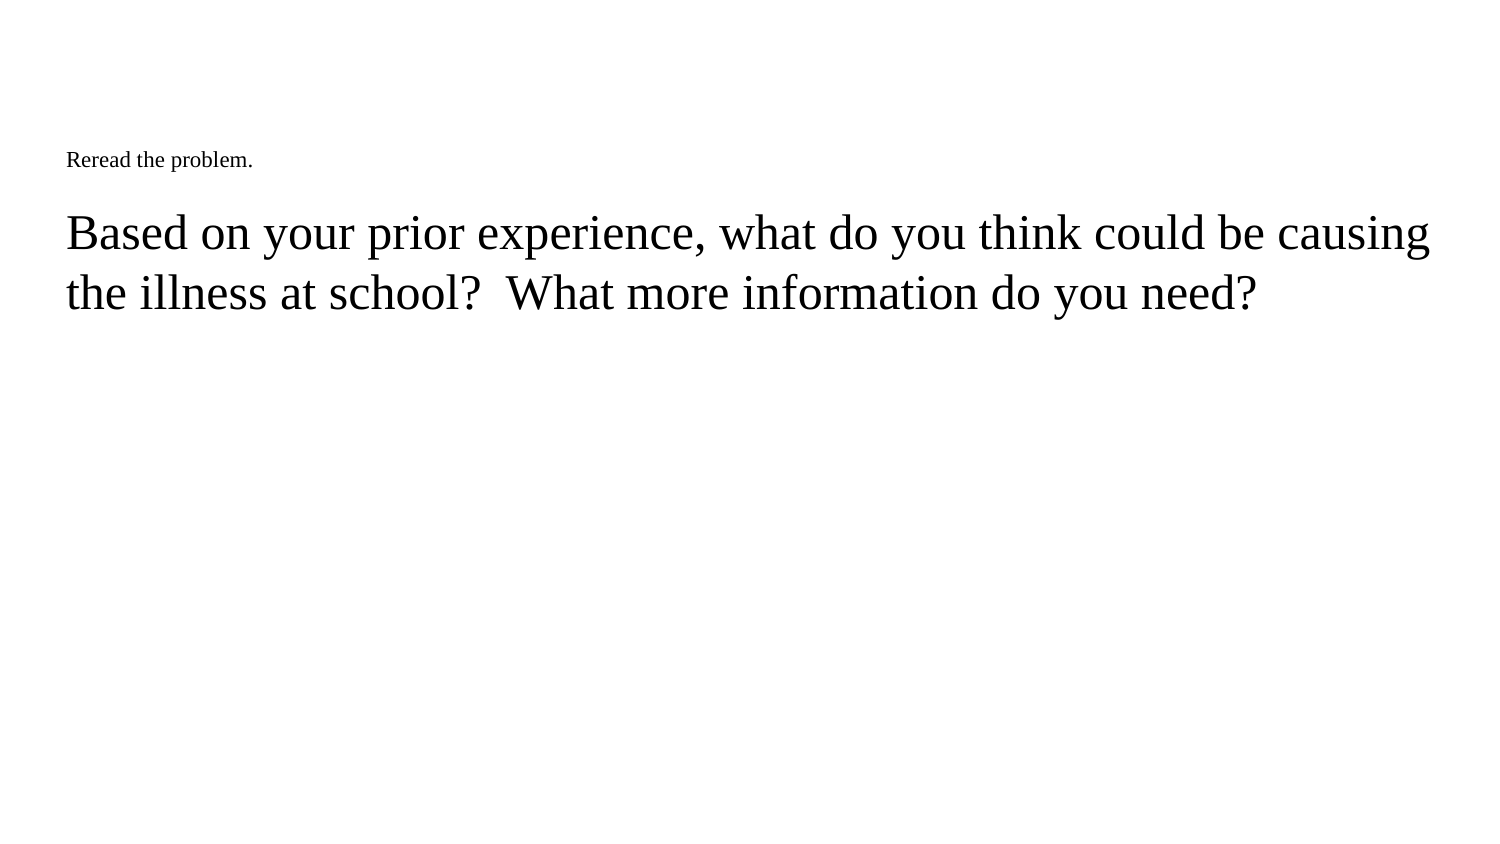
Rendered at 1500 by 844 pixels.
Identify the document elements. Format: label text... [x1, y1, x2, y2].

subtitle Reread the problem. Based on your prior experience, what do you think could be causing the illness at school? What more information do you need? [51, 129, 1449, 595]
